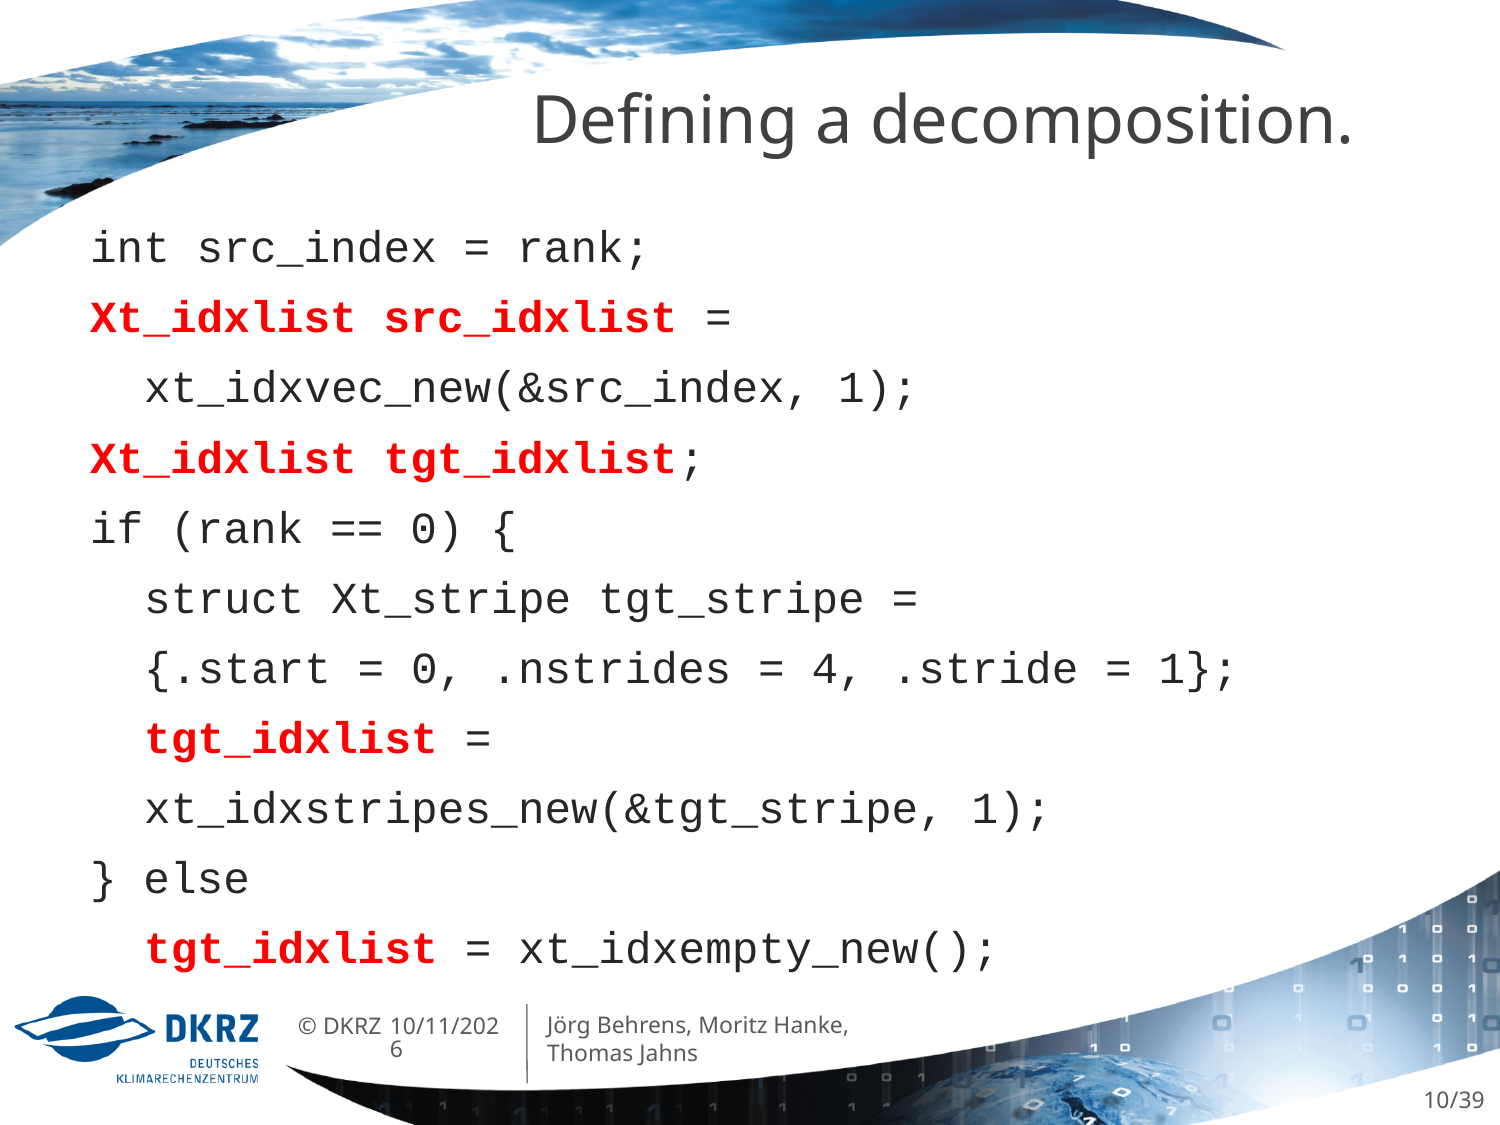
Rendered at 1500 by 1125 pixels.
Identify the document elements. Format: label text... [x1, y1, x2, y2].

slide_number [375, 1004, 528, 1052]
picture [14, 996, 258, 1083]
slide_number 10 [1333, 1078, 1465, 1125]
footer Jörg Behrens, Moritz Hanke, Thomas Jahns [532, 1003, 884, 1082]
title Defining a decomposition. [480, 70, 1372, 165]
picture [0, 0, 1288, 246]
list int src_index = rank; Xt_idxlist src_idxlist = xt_idxvec_new(&src_index, 1); Xt_idxlist tgt_idxlist; if (rank == 0) { struct Xt_stripe tgt_stripe = {.start = 0, .nstrides = 4, .stride = 1}; tgt_idxlist = xt_idxstripes_new(&tgt_stripe, 1); } else tgt_idxlist = xt_idxempty_new(); [74, 210, 1426, 985]
picture [285, 867, 1500, 1125]
